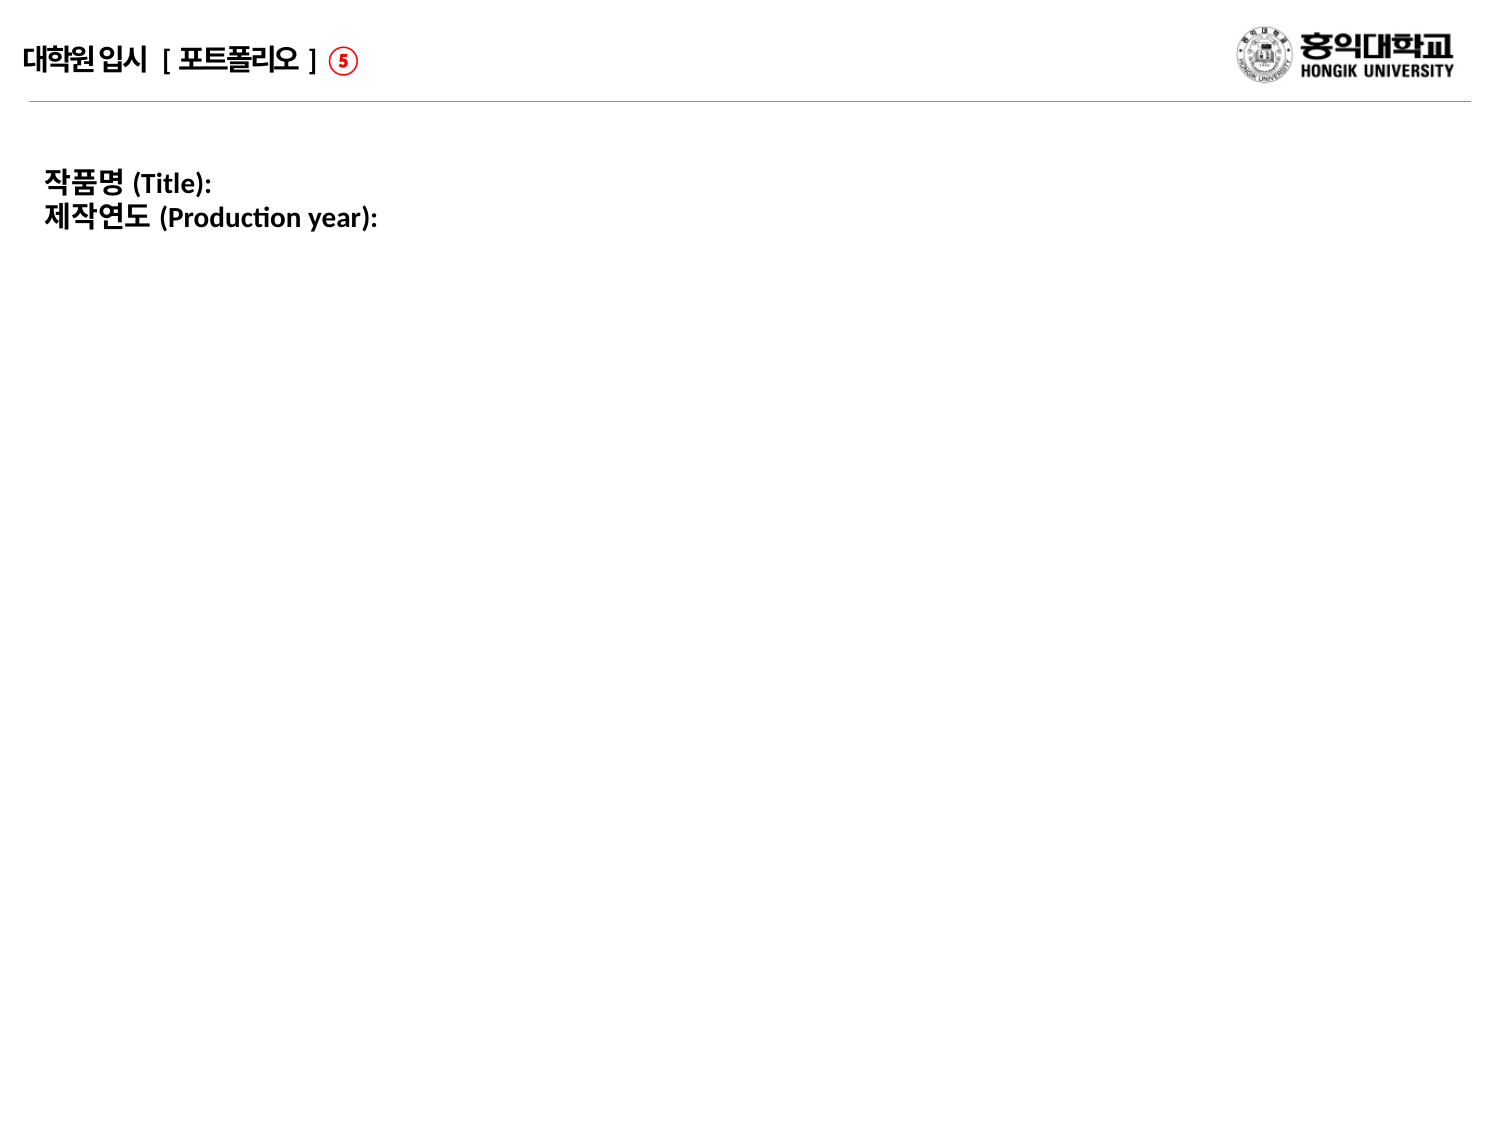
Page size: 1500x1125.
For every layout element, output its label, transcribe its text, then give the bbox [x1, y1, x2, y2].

text_box 작품명(Title): 제작연도(Production year): [29, 156, 687, 242]
text_box 대학원 입시 [포트폴리오] ⑤ [9, 33, 380, 84]
picture [1210, 17, 1481, 94]
